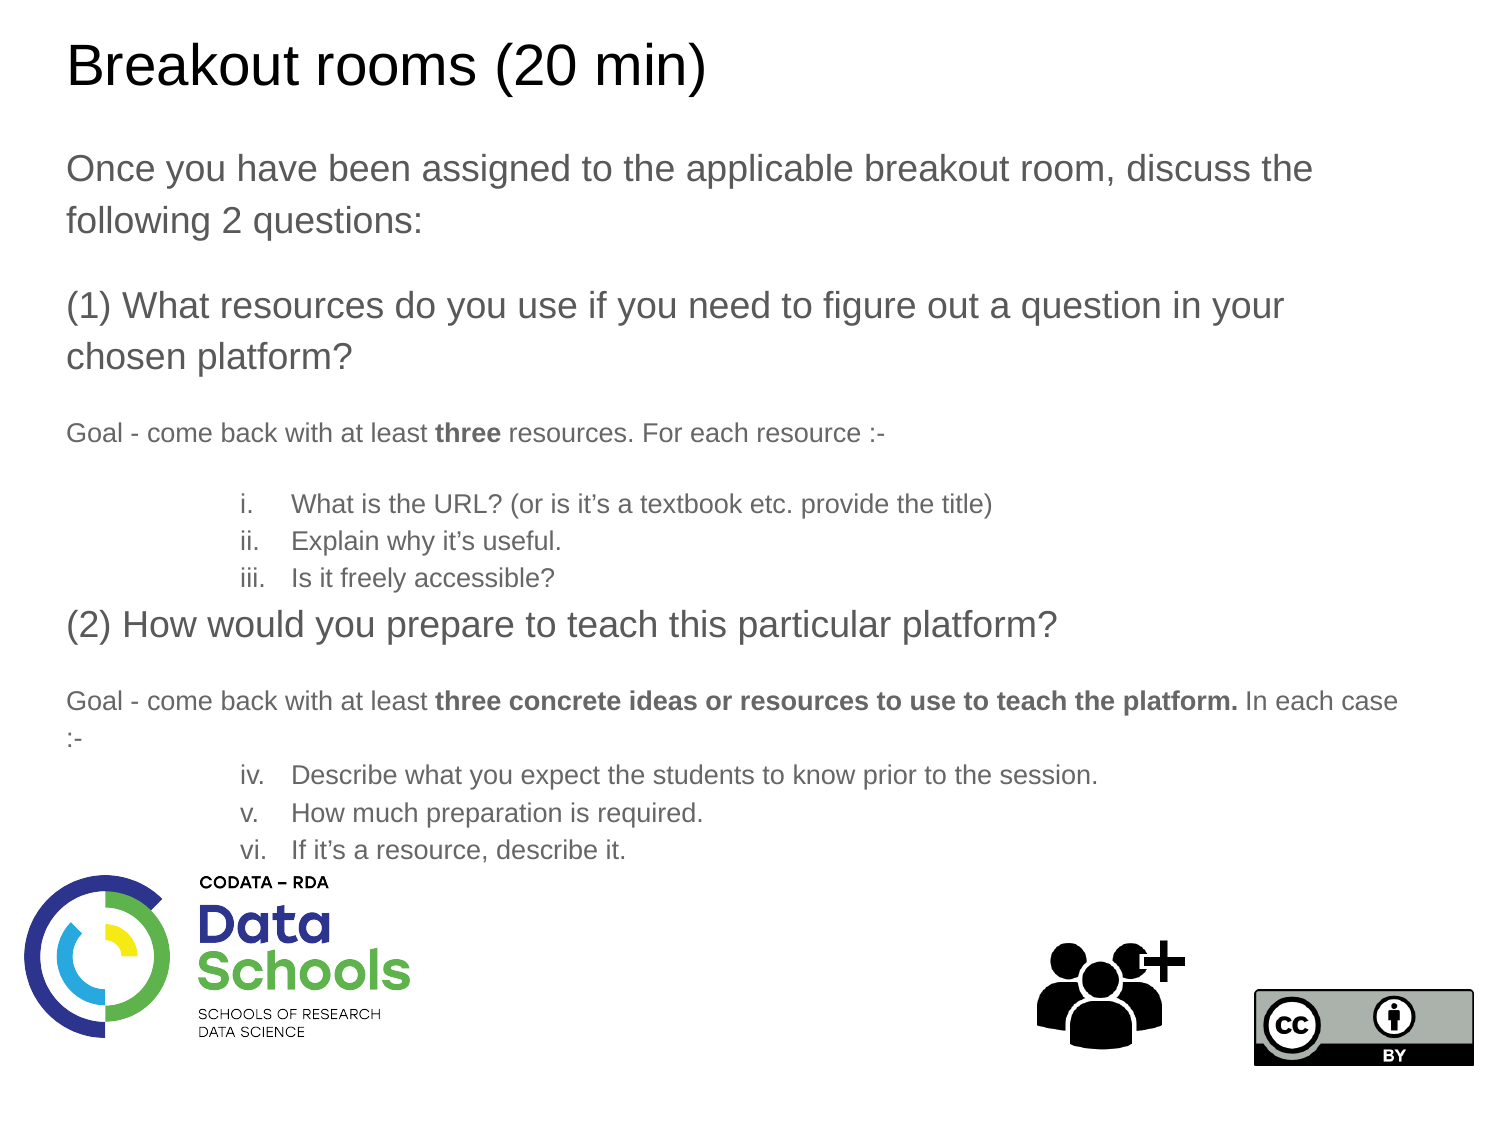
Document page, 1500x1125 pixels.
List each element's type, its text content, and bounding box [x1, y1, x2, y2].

title Breakout rooms (20 min) [51, 12, 1449, 138]
list Once you have been assigned to the applicable breakout room, discuss the following 2 questions: (1) What resources do you use if you need to figure out a question in your chosen platform? Goal - come back with at least three resources. For each resource :- What is the URL? (or is it’s a textbook etc. provide the title) Explain why it’s useful. Is it freely accessible? (2) How would you prepare to teach this particular platform? Goal - come back with at least three concrete ideas or resources to use to teach the platform. In each case :- Describe what you expect the students to know prior to the session. How much preparation is required. If it’s a resource, describe it. NB! Before you start, nominate one person from the group to report back (verbally) later. Please take notes in the shared Google Doc (in Table 1). [51, 122, 1418, 933]
picture [1254, 988, 1474, 1066]
picture [1037, 918, 1185, 1066]
picture [24, 875, 411, 1038]
